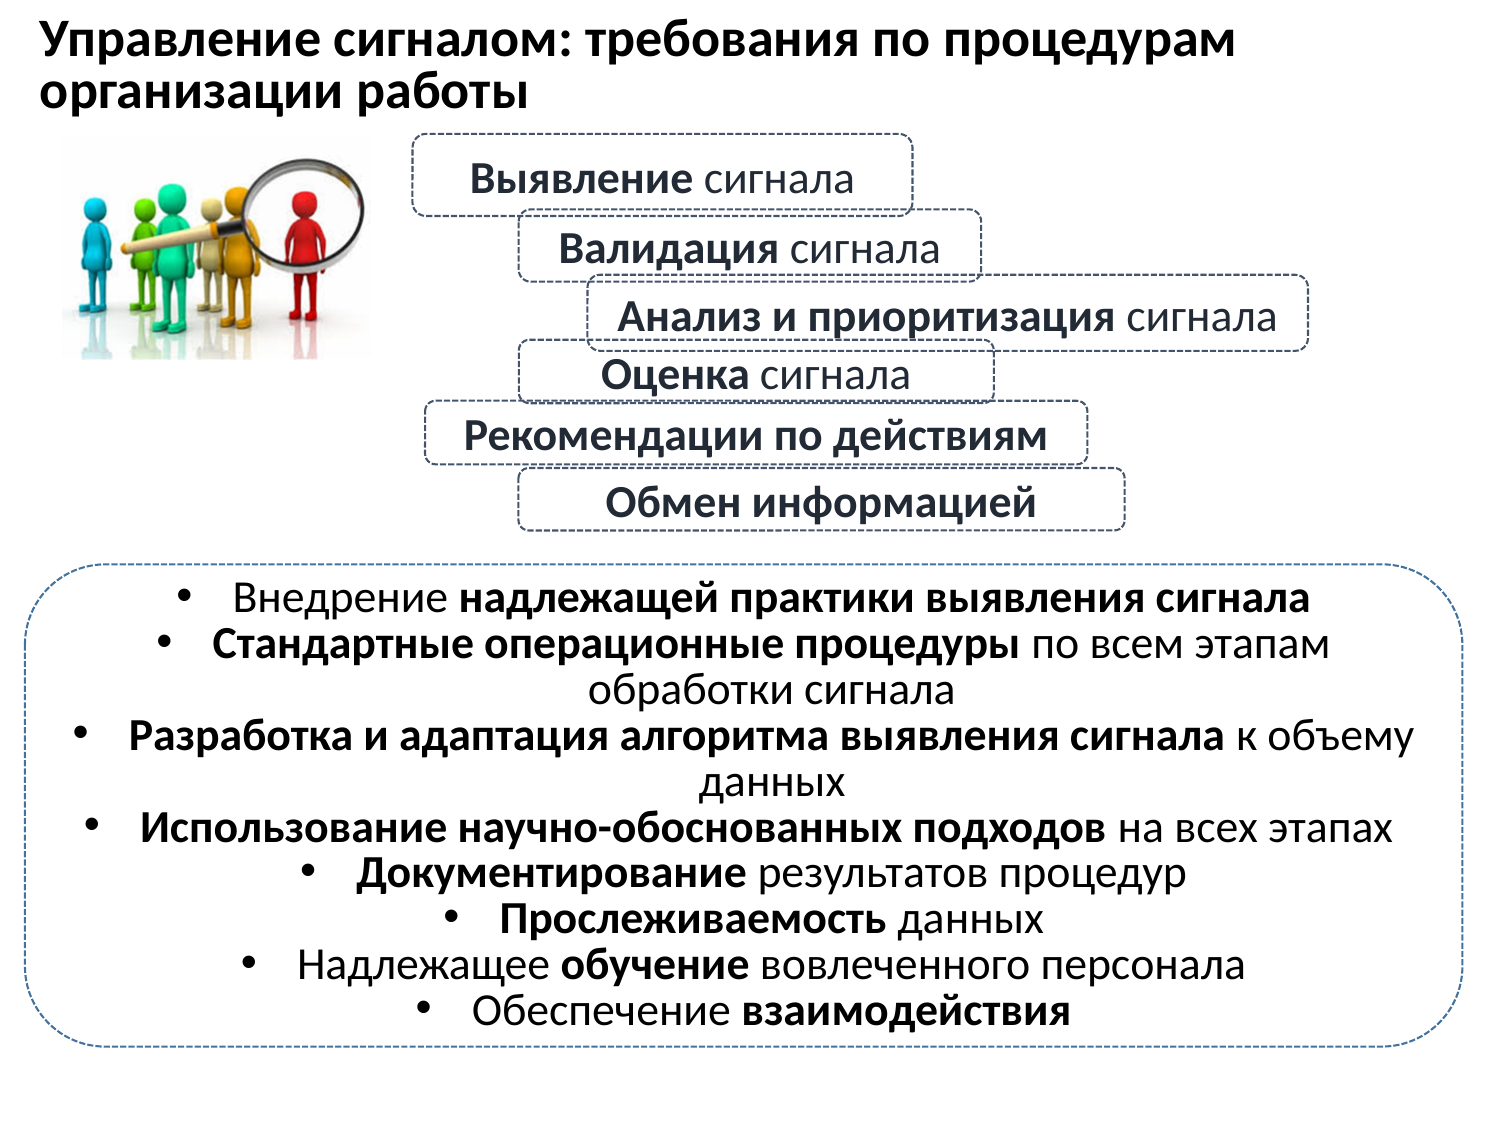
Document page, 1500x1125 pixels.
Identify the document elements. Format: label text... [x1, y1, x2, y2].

text_box Оценка сигнала [517, 338, 995, 400]
text_box Обмен информацией [517, 466, 1126, 532]
text_box Внедрение надлежащей практики выявления сигнала Стандартные операционные процедуры по всем этапам обработки сигнала Разработка и адаптация алгоритма выявления сигнала к объему данных Использование научно-обоснованных подходов на всех этапах Документирование результатов процедур Прослеживаемость данных Надлежащее обучение вовлеченного персонала Обеспечение взаимодействия [23, 563, 1464, 1048]
text_box Анализ и приоритизация сигнала [586, 273, 1310, 352]
text_box Выявление сигнала [411, 132, 914, 218]
title Управление сигналом: требования по процедурам организации работы [24, 24, 1488, 110]
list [62, 137, 371, 360]
text_box Валидация сигнала [517, 208, 983, 283]
text_box Рекомендации по действиям [423, 399, 1089, 466]
